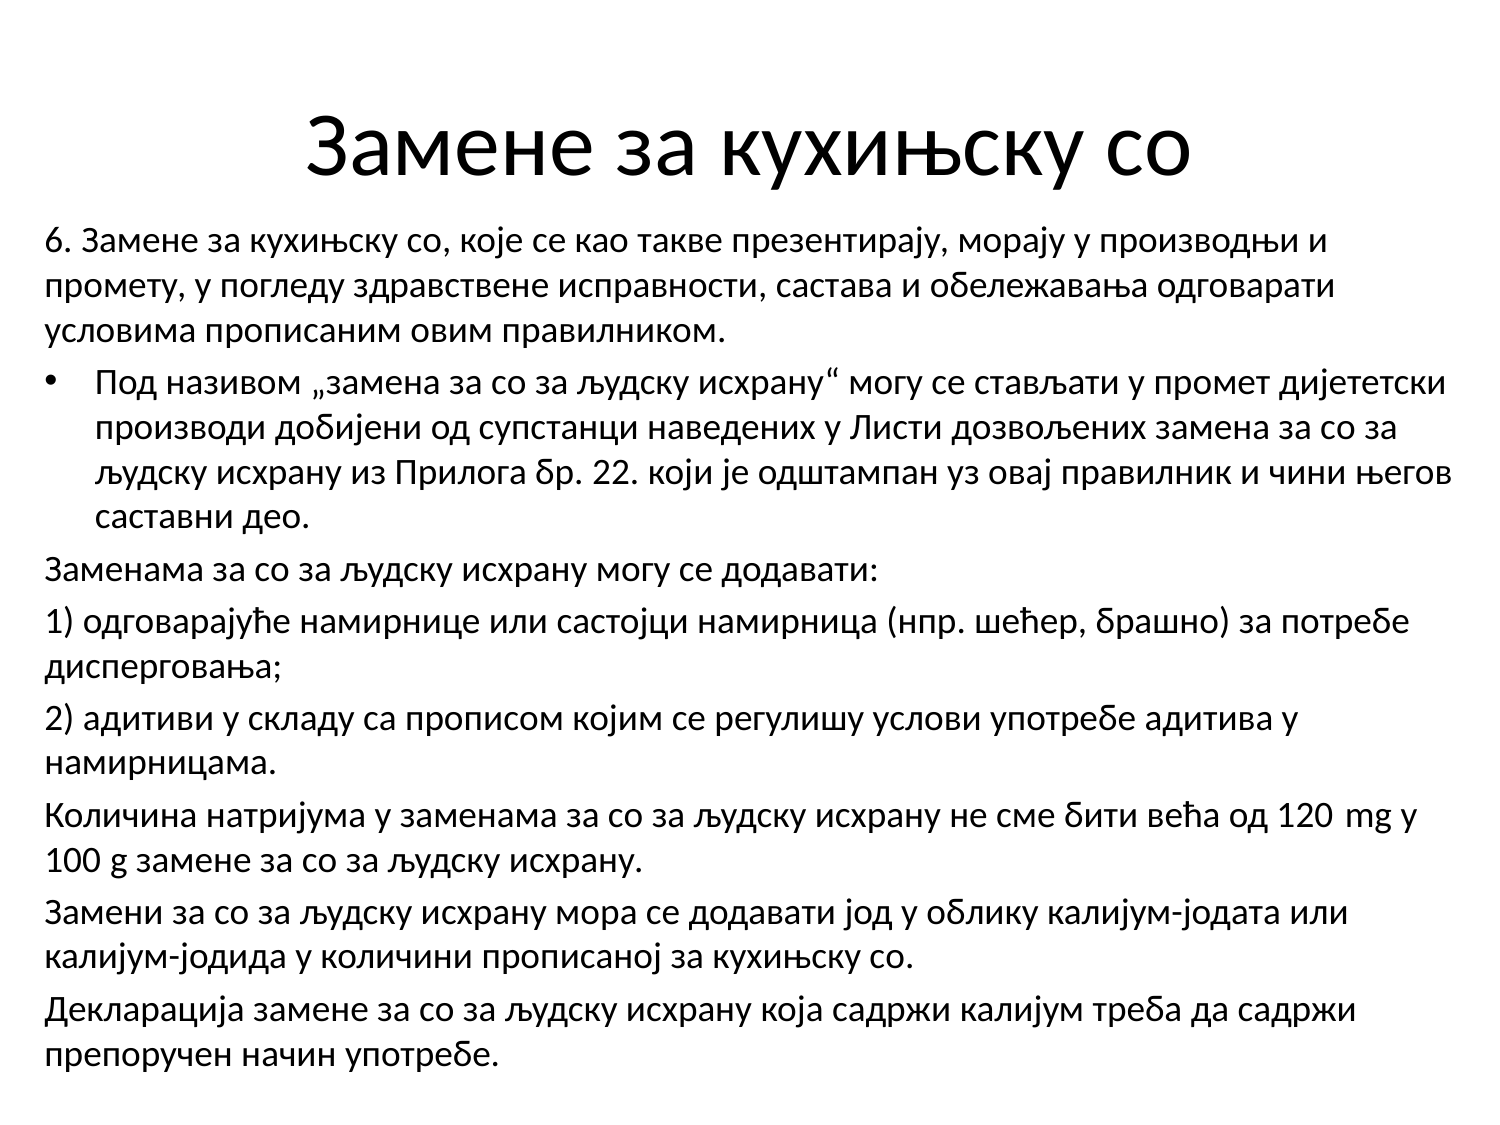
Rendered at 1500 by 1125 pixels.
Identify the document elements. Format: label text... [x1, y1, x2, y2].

title Замене за кухињску со [75, 45, 1425, 208]
list 6. Замене за кухињску со, које се као такве презентирају, морају у производњи и промету, у погледу здравствене исправности, састава и обележавања одговарати условима прописаним овим правилником. Под називом „замена за со за људску исхрану“ могу се стављати у промет дијететски производи добијени од супстанци наведених у Листи дозвољених замена за со за људску исхрану из Прилога бр. 22. који је одштампан уз овај правилник и чини његов саставни део. Заменама за со за људску исхрану могу се додавати: 1) одговарајуће намирнице или састојци намирница (нпр. шећер, брашно) за потребе дисперговања; 2) адитиви у складу са прописом којим се регулишу услови употребе адитива у намирницама. Количина натријума у заменама за со за људску исхрану не сме бити већа од 120 mg у 100 g замене за со за људску исхрану. Замени за со за људску исхрану мора се додавати јод у облику калијум-јодата или калијум-јодида у количини прописаној за кухињску со. Декларација замене за со за људску исхрану која садржи калијум треба да садржи препоручен начин употребе. [29, 208, 1471, 1083]
